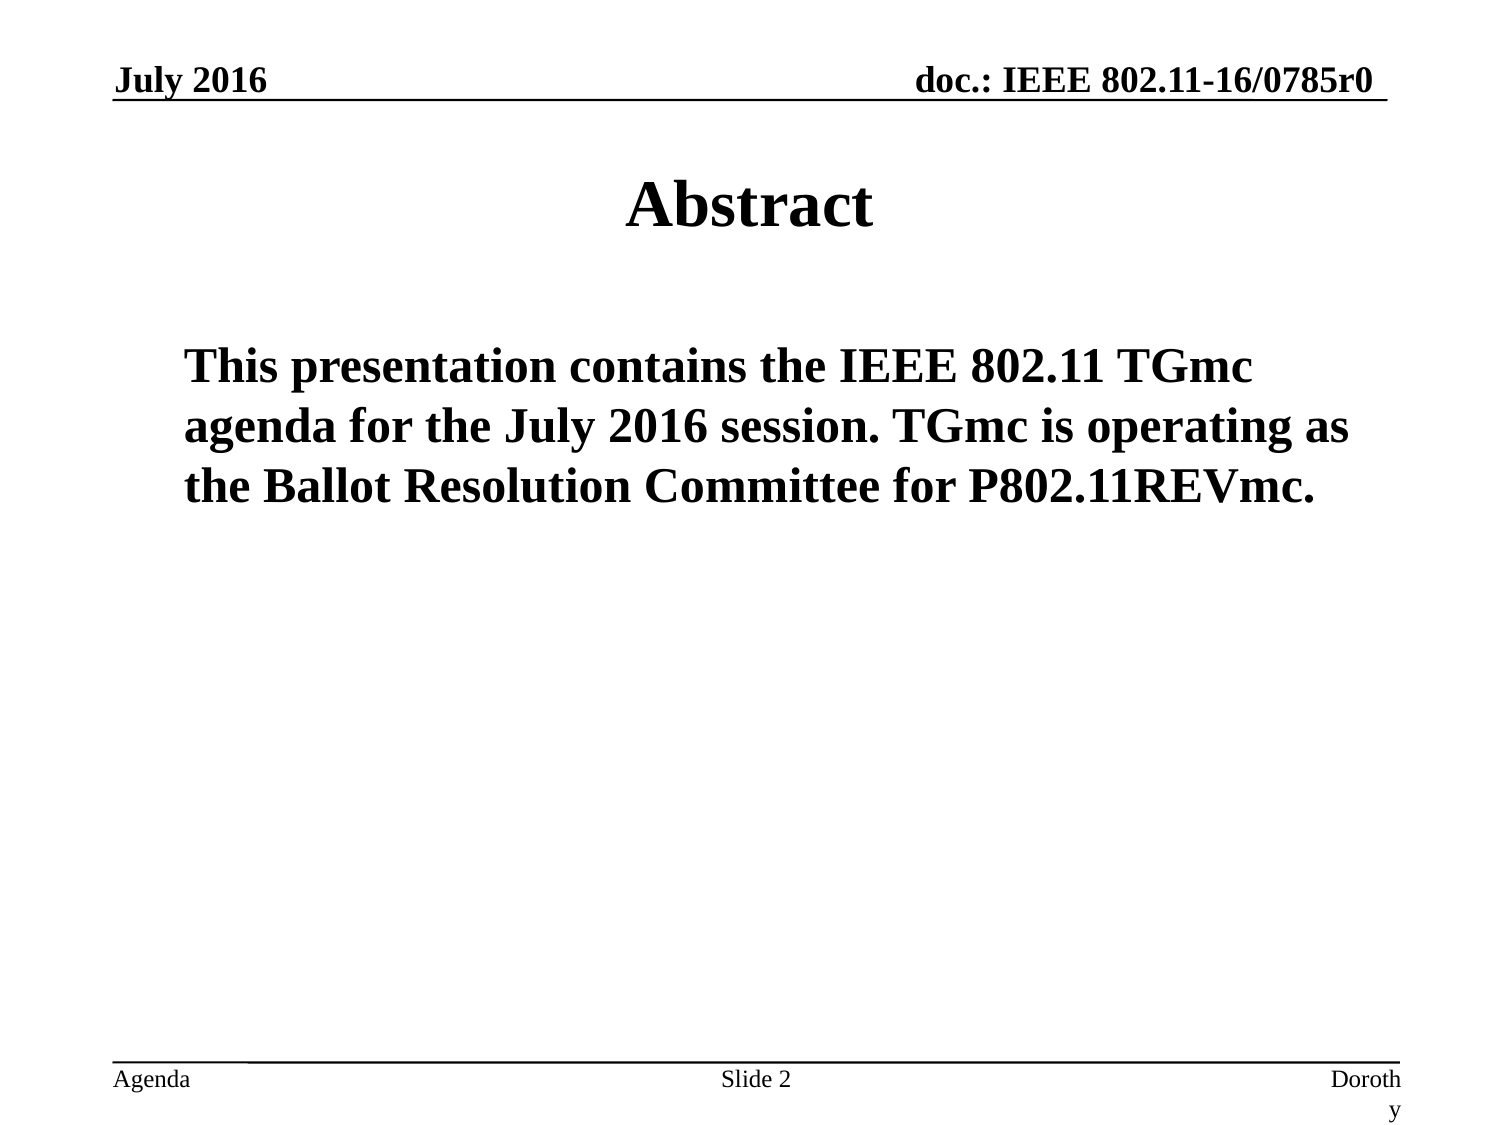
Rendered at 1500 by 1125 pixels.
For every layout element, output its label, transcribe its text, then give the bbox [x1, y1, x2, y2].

list This presentation contains the IEEE 802.11 TGmc agenda for the July 2016 session. TGmc is operating as the Ballot Resolution Committee for P802.11REVmc. [112, 324, 1388, 1000]
title Abstract [112, 112, 1388, 288]
slide_number Slide 2 [712, 1062, 800, 1093]
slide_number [114, 54, 425, 100]
footer Dorothy Stanley, HP Enterprise [1325, 1062, 1402, 1093]
